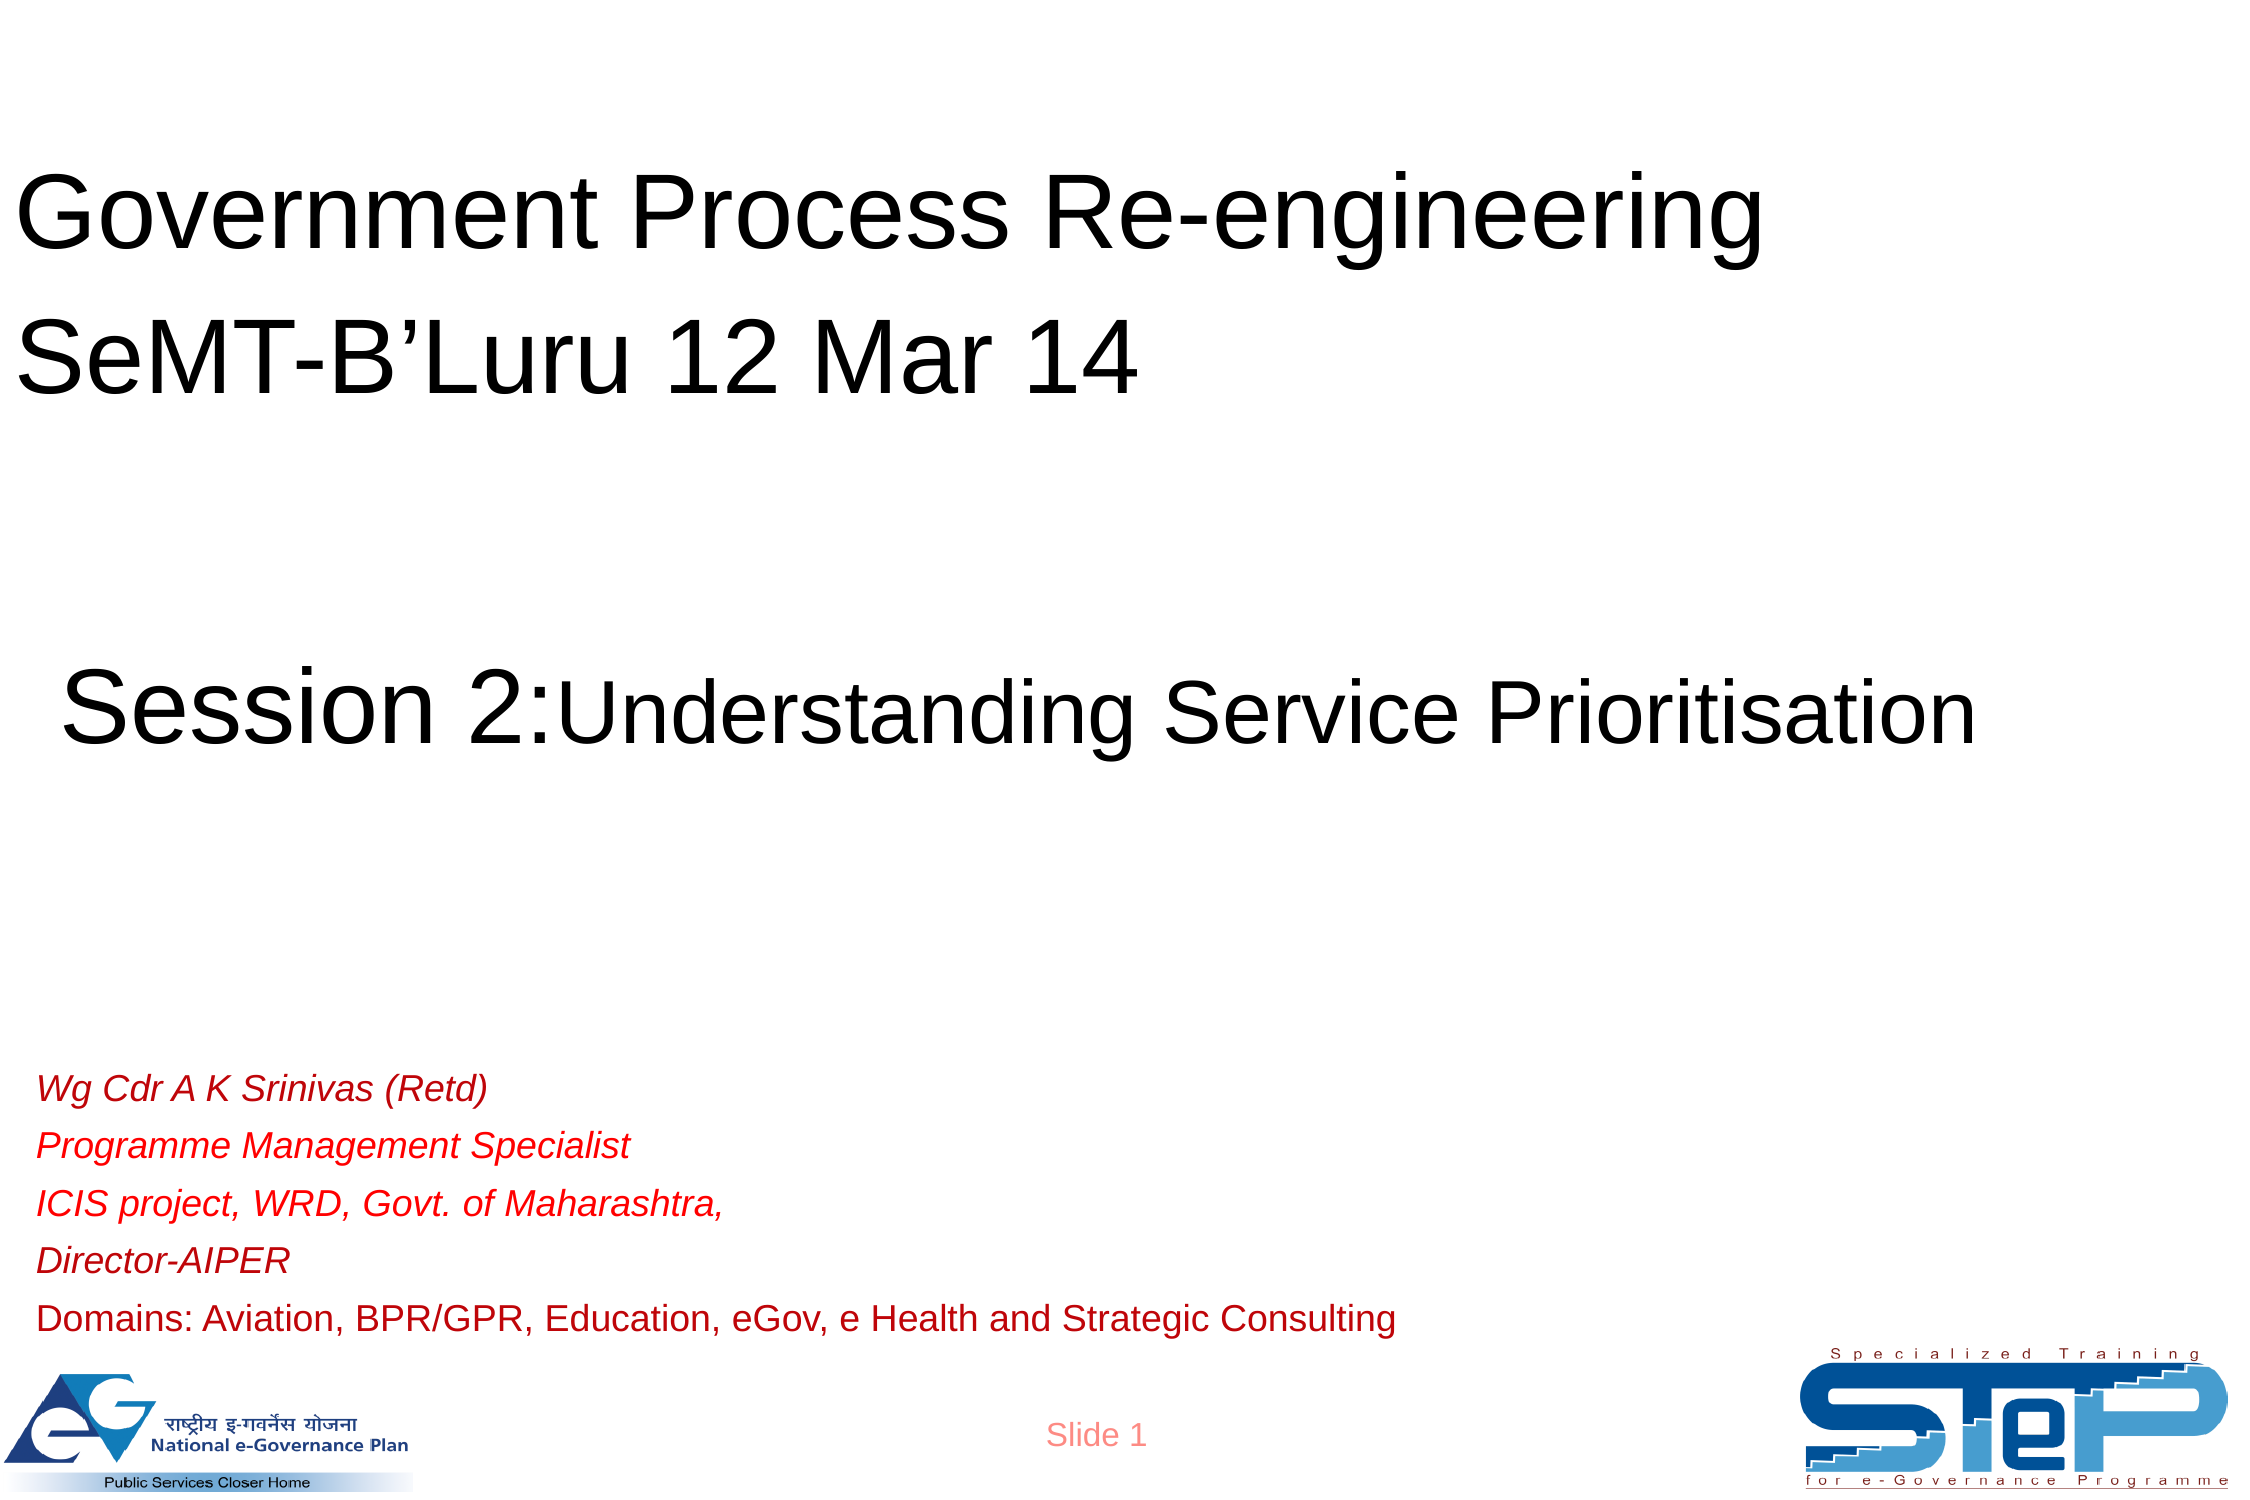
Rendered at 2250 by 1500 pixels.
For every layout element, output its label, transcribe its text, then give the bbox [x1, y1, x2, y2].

picture [3, 1374, 413, 1492]
text_box Government Process Re-engineering SeMT-B’Luru 12 Mar 14 [0, 142, 2230, 416]
text_box Wg Cdr A K Srinivas (Retd) Programme Management Specialist ICIS project, WRD, Govt. of Maharashtra, Director-AIPER Domains: Aviation, BPR/GPR, Education, eGov, e Health and Strategic Consulting [21, 1056, 1413, 1392]
text_box Session 2:Understanding Service Prioritisation [44, 637, 2230, 765]
picture [1800, 1348, 2228, 1489]
